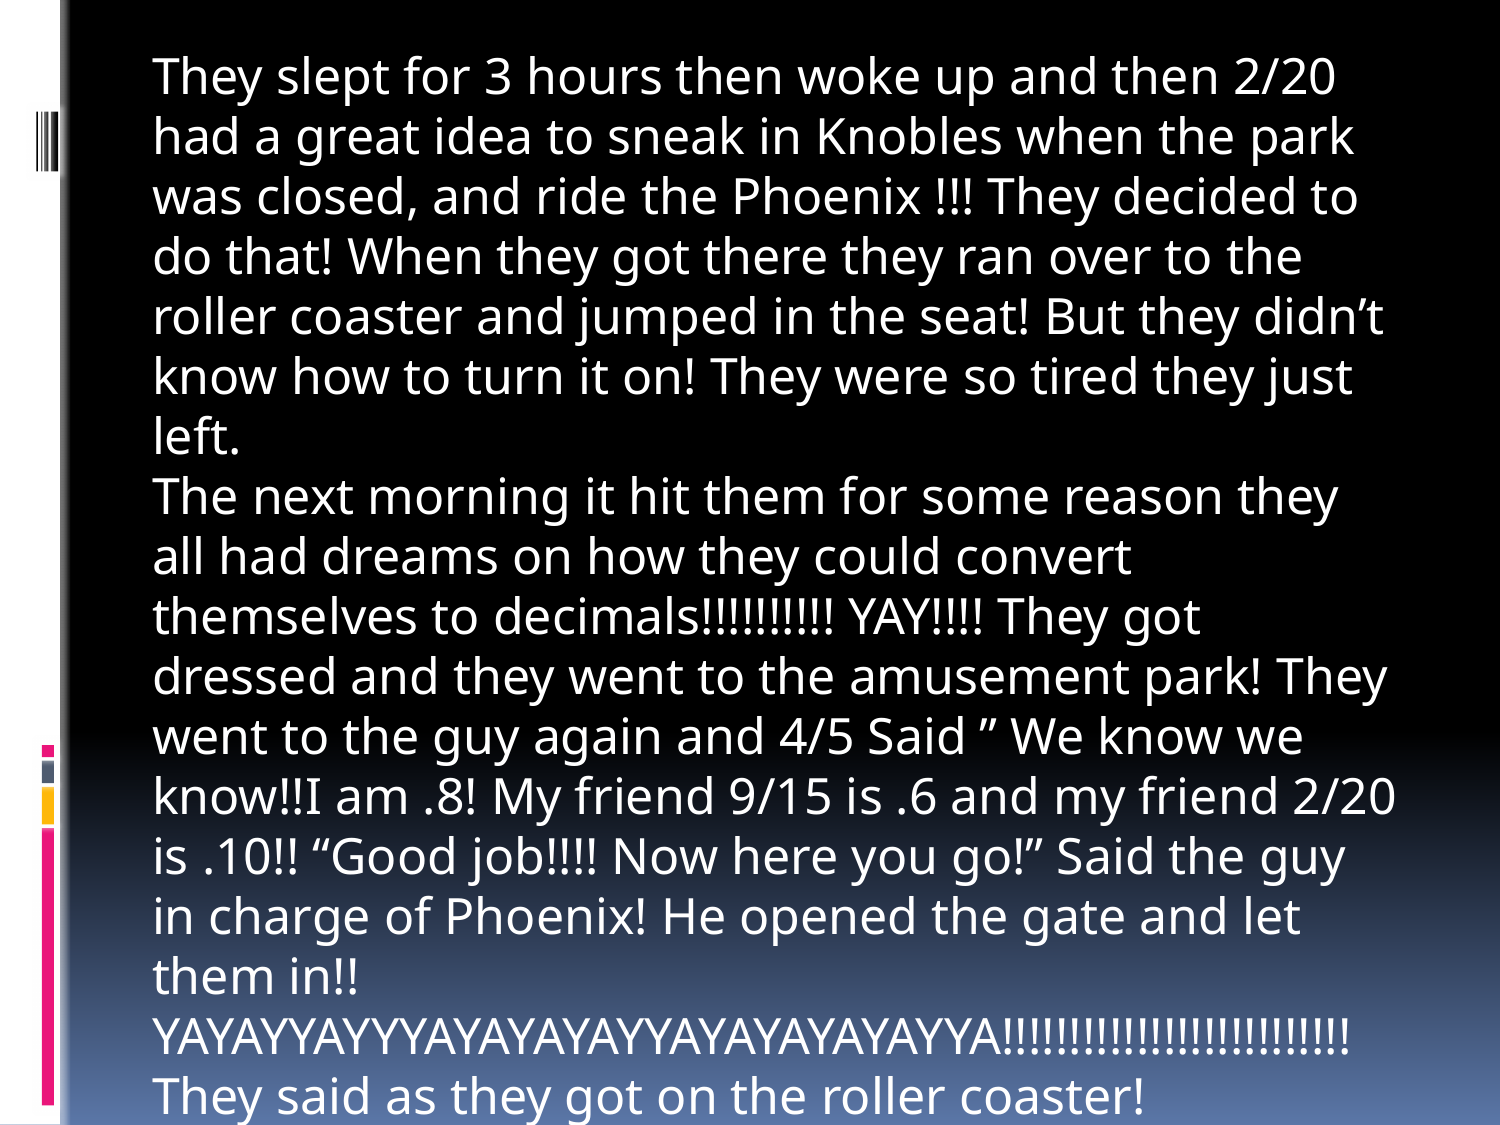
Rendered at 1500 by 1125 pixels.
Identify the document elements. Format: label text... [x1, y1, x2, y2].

text_box They slept for 3 hours then woke up and then 2/20 had a great idea to sneak in Knobles when the park was closed, and ride the Phoenix !!! They decided to do that! When they got there they ran over to the roller coaster and jumped in the seat! But they didn’t know how to turn it on! They were so tired they just left. The next morning it hit them for some reason they all had dreams on how they could convert themselves to decimals!!!!!!!!!! YAY!!!! They got dressed and they went to the amusement park! They went to the guy again and 4/5 Said ” We know we know!!I am .8! My friend 9/15 is .6 and my friend 2/20 is .10!! “Good job!!!! Now here you go!” Said the guy in charge of Phoenix! He opened the gate and let them in!! YAYAYYAYYYAYAYAYAYYAYAYAYAYAYYA!!!!!!!!!!!!!!!!!!!!!!!!!! They said as they got on the roller coaster! THE END!! [137, 37, 1413, 1125]
